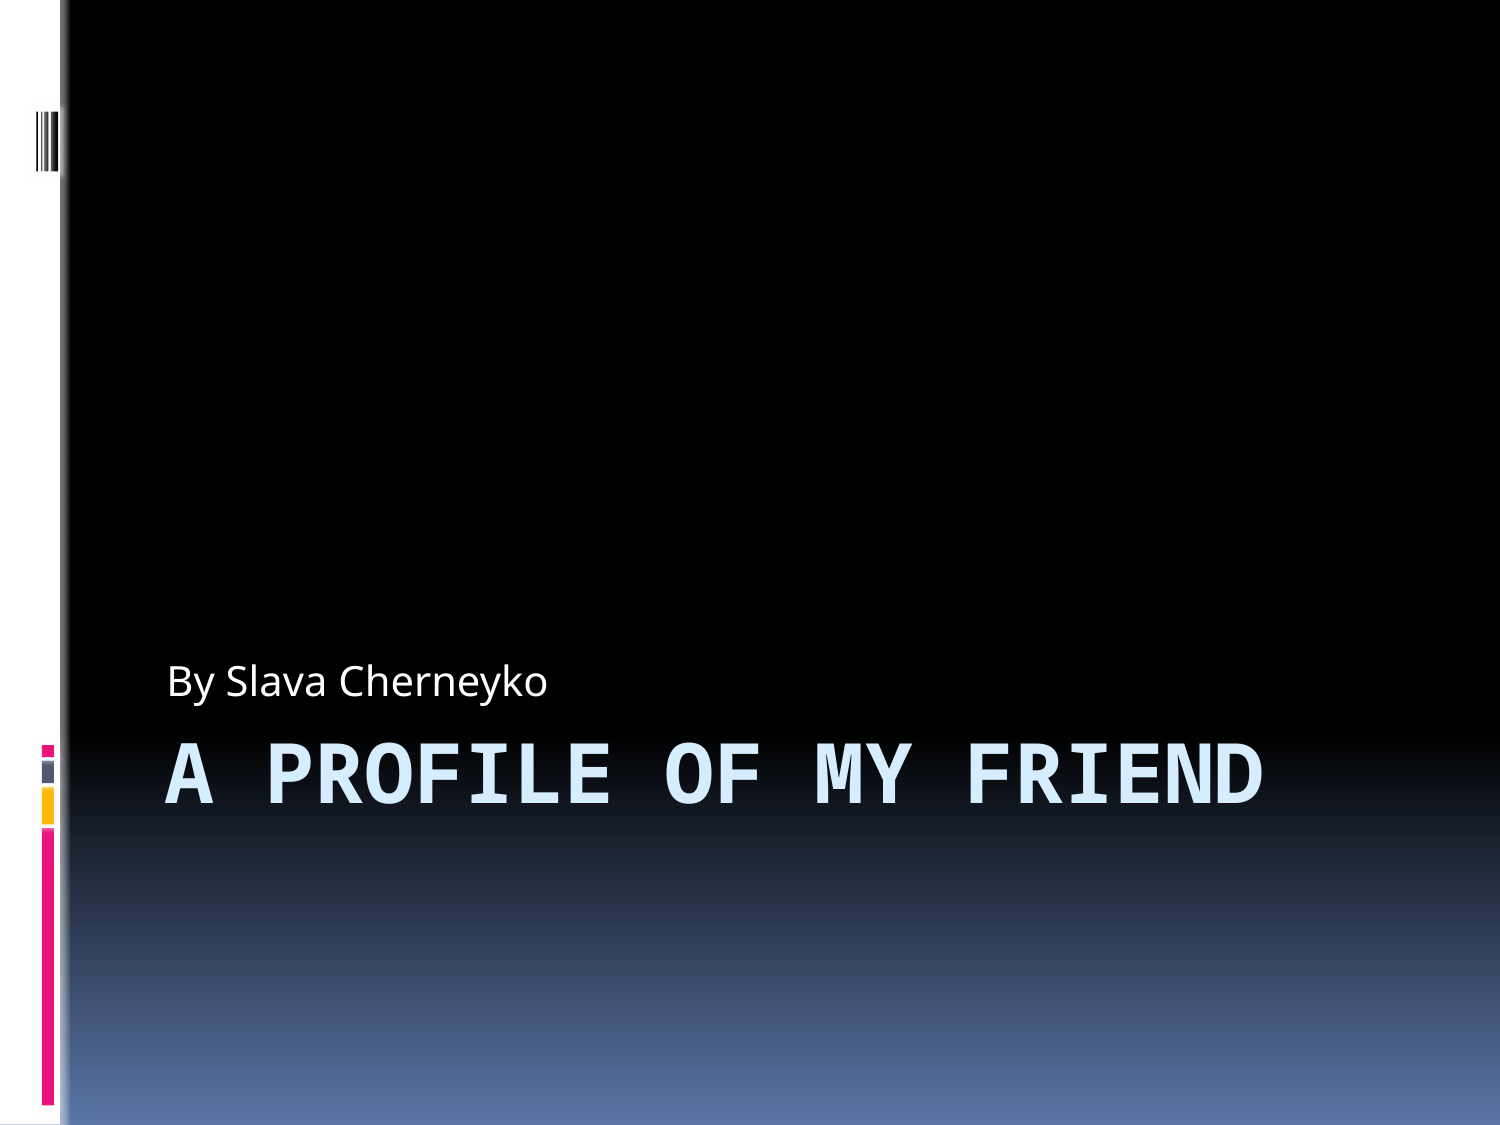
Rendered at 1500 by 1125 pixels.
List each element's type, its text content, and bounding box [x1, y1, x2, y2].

title A profile of my friend [150, 713, 1425, 1037]
subtitle By Slava Cherneyko [150, 464, 1425, 713]
